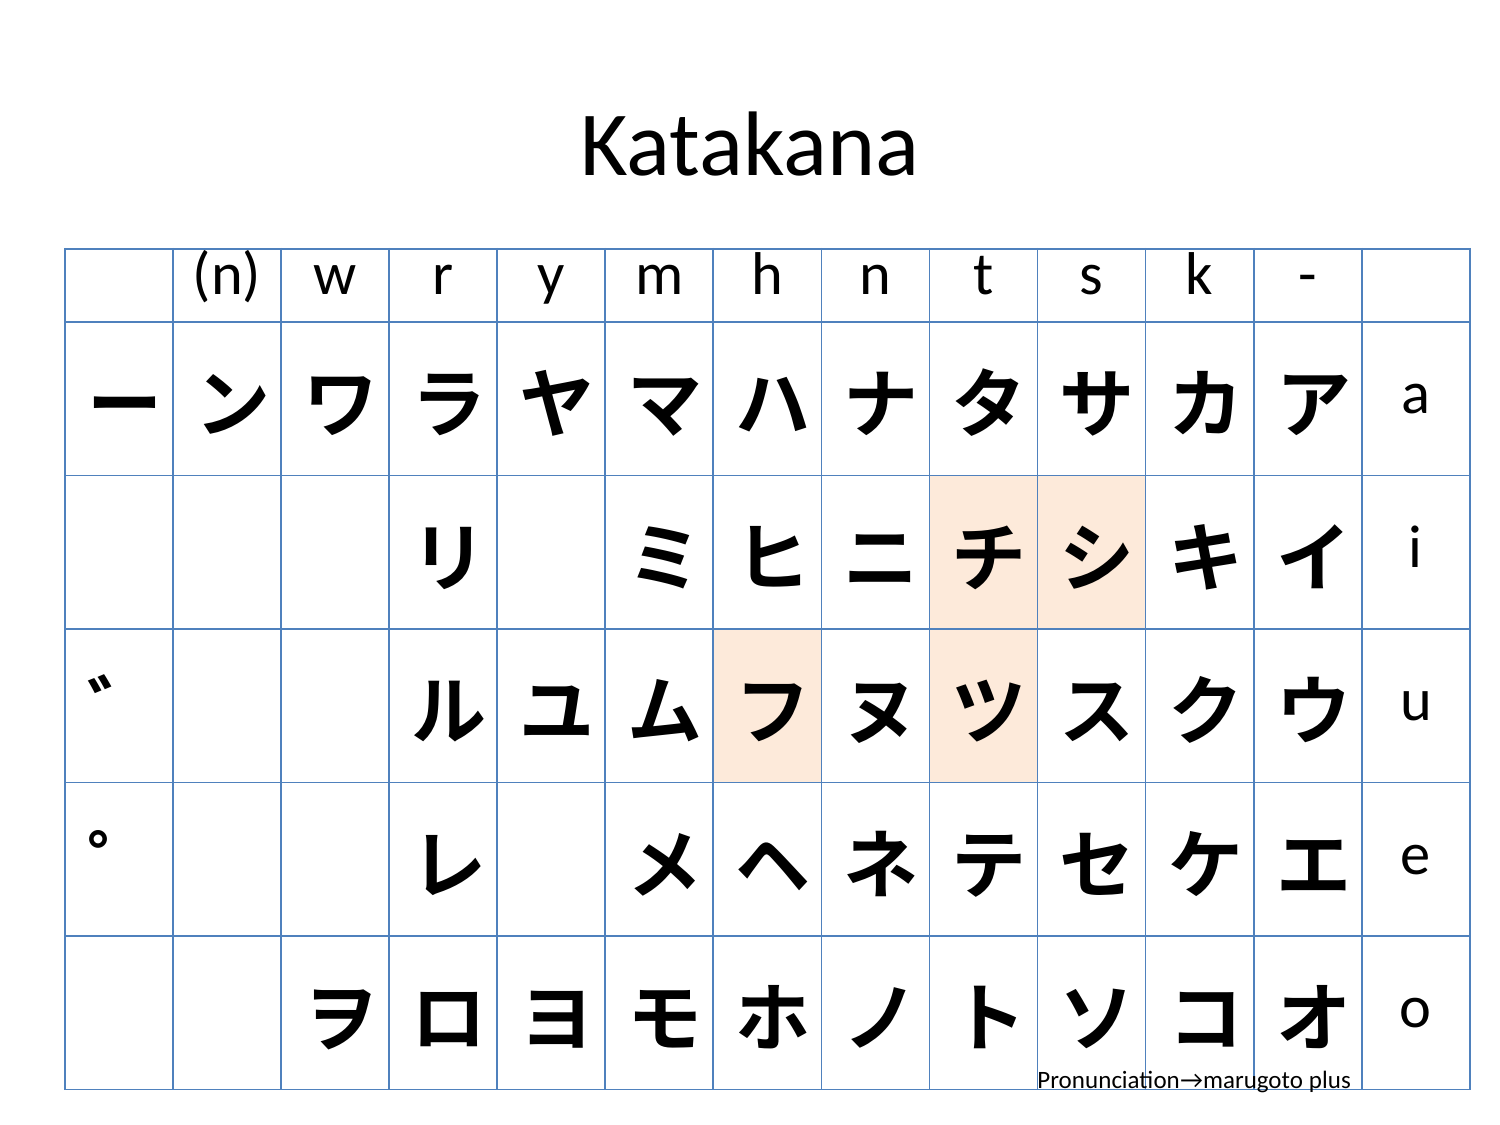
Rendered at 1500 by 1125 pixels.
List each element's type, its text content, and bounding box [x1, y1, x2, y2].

table_cell タ [930, 323, 1037, 475]
table_cell [66, 937, 172, 1089]
table_cell ク [1146, 630, 1253, 782]
table_header t [930, 250, 1037, 321]
table_cell ル [390, 630, 496, 782]
table_cell ユ [498, 630, 604, 782]
table_cell ロ [390, 937, 496, 1089]
table_header [66, 250, 172, 321]
table_cell ー [66, 323, 172, 475]
table_cell [498, 476, 604, 628]
table_cell ゛ [66, 630, 172, 782]
table_cell ツ [930, 630, 1037, 782]
table_cell ア [1255, 323, 1361, 475]
table_cell ヌ [822, 630, 929, 782]
table_cell ノ [822, 937, 929, 1089]
table_cell シ [1038, 476, 1145, 628]
table_cell ケ [1146, 783, 1253, 935]
table_cell [174, 476, 280, 628]
table_cell ナ [822, 323, 929, 475]
table_cell ミ [606, 476, 712, 628]
table_cell o [1363, 937, 1469, 1089]
table_cell チ [930, 476, 1037, 628]
table_cell ヤ [498, 323, 604, 475]
table_cell u [1363, 630, 1469, 782]
table_cell [174, 783, 280, 935]
table_cell ネ [822, 783, 929, 935]
table_header - [1255, 250, 1361, 321]
table_header k [1146, 250, 1253, 321]
table_cell [282, 783, 388, 935]
table_cell サ [1038, 323, 1145, 475]
table_header r [390, 250, 496, 321]
table_cell キ [1146, 476, 1253, 628]
table_cell ニ [822, 476, 929, 628]
table_cell [174, 937, 280, 1089]
table_cell イ [1255, 476, 1361, 628]
table_cell エ [1255, 783, 1361, 935]
table_cell ヨ [498, 937, 604, 1089]
table_cell セ [1038, 783, 1145, 935]
table_cell ハ [714, 323, 821, 475]
table_cell ソ [1038, 937, 1145, 1056]
table_header h [714, 250, 821, 321]
table_cell モ [606, 937, 712, 1089]
table_cell i [1363, 476, 1469, 628]
table_header m [606, 250, 712, 321]
table_cell ム [606, 630, 712, 782]
table_cell ト [930, 937, 1037, 1089]
table_cell [282, 476, 388, 628]
table_cell メ [606, 783, 712, 935]
table_cell [66, 476, 172, 628]
table_cell ン [174, 323, 280, 475]
table_header y [498, 250, 604, 321]
table_cell ヲ [282, 937, 388, 1089]
table_cell オ [1255, 937, 1361, 1056]
table_cell [174, 630, 280, 782]
table_cell ホ [714, 937, 821, 1089]
table_cell ウ [1255, 630, 1361, 782]
table_cell マ [606, 323, 712, 475]
table_cell レ [390, 783, 496, 935]
table_cell テ [930, 783, 1037, 935]
table_cell [282, 630, 388, 782]
table_cell ゜ [66, 783, 172, 935]
title Katakana [75, 45, 1425, 233]
table_cell ヘ [714, 783, 821, 935]
table_header [1363, 250, 1469, 321]
table_cell リ [390, 476, 496, 628]
table_header w [282, 250, 388, 321]
table_cell ワ [282, 323, 388, 475]
table_cell [498, 783, 604, 935]
table_header s [1038, 250, 1145, 321]
table_cell ス [1038, 630, 1145, 782]
table_cell ヒ [714, 476, 821, 628]
table_header (n) [174, 250, 280, 321]
text_box Pronunciation→marugoto plus [1022, 1056, 1367, 1102]
table_cell コ [1146, 937, 1253, 1056]
table_cell ラ [390, 323, 496, 475]
table_cell e [1363, 783, 1469, 935]
table_header n [822, 250, 929, 321]
table_cell a [1363, 323, 1469, 475]
table_cell カ [1146, 323, 1253, 475]
table_cell フ [714, 630, 821, 782]
